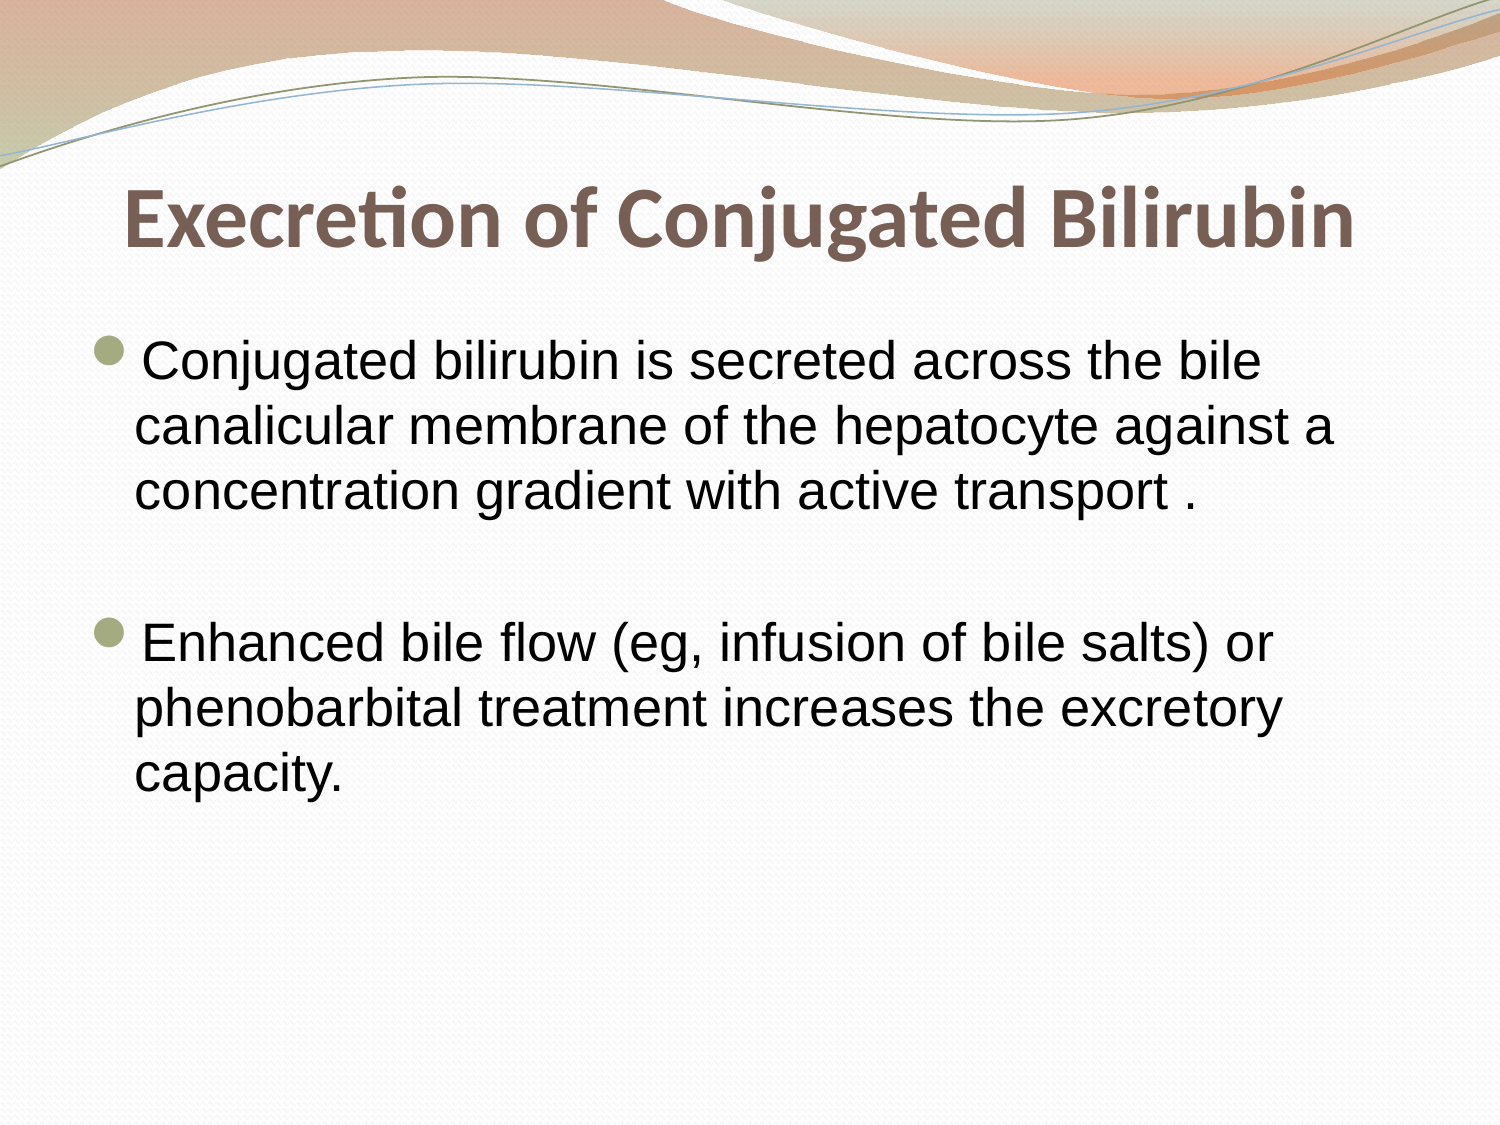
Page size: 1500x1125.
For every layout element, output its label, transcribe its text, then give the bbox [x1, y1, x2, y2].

list Conjugated bilirubin is secreted across the bile canalicular membrane of the hepatocyte against a concentration gradient with active transport . Enhanced bile flow (eg, infusion of bile salts) or phenobarbital treatment increases the excretory capacity. [75, 317, 1425, 1038]
title Execretion of Conjugated Bilirubin [75, 115, 1425, 303]
